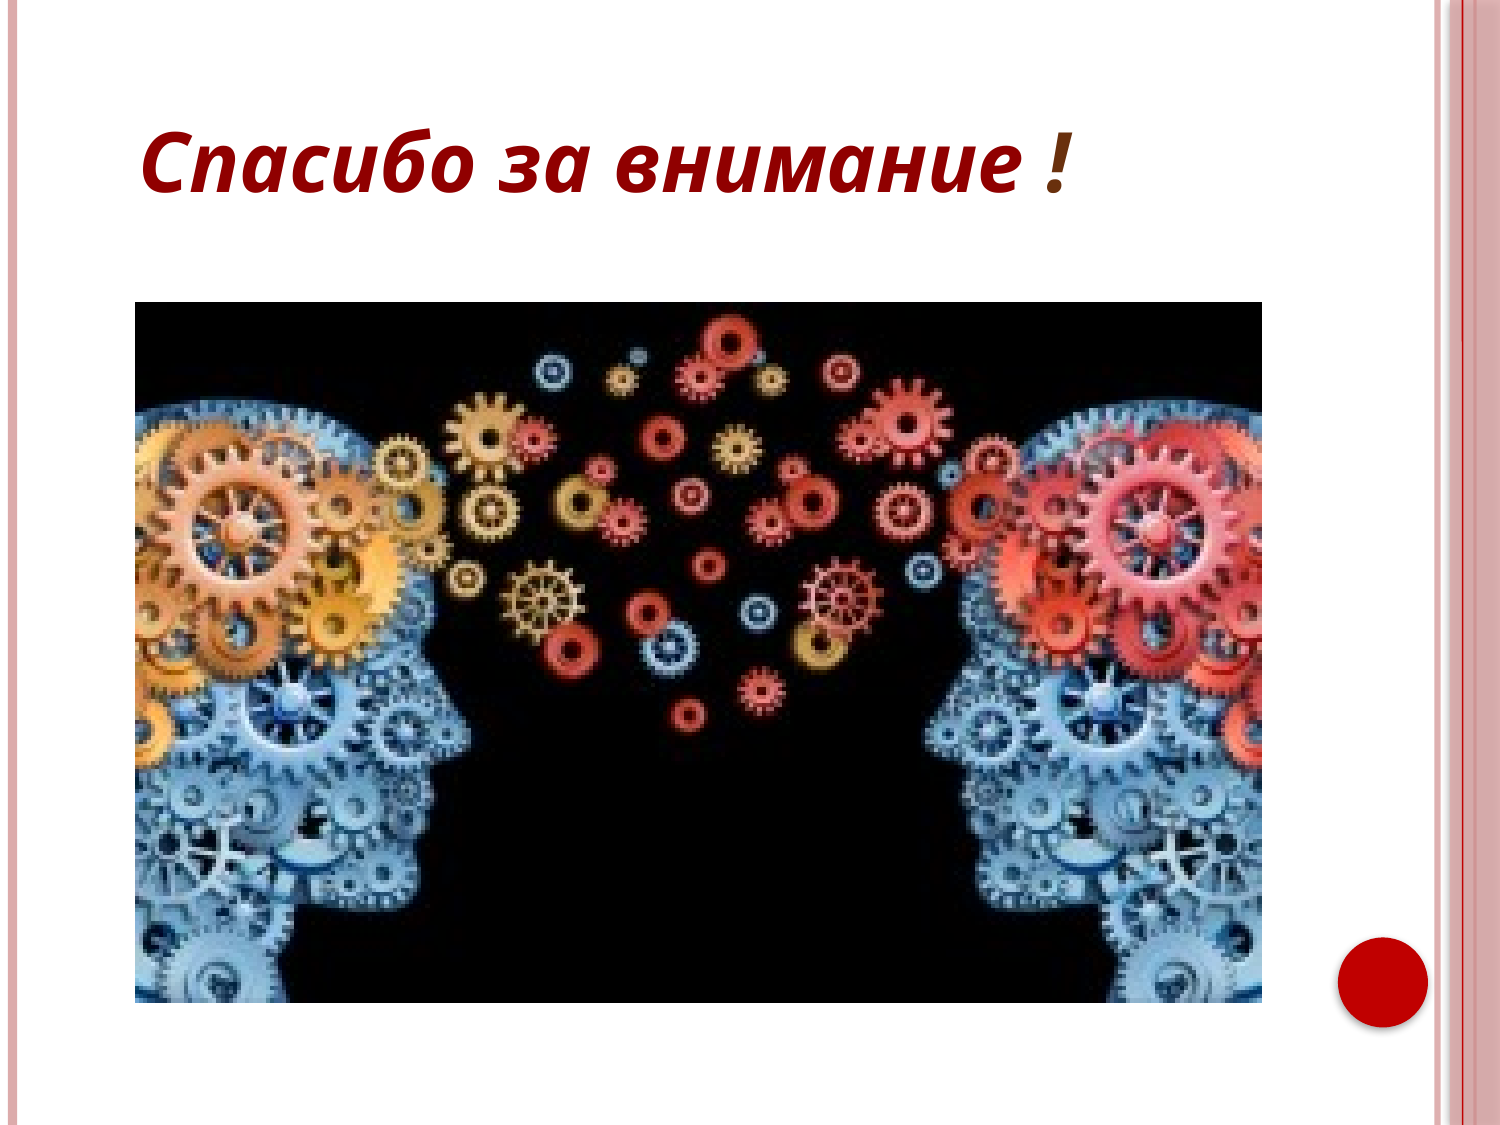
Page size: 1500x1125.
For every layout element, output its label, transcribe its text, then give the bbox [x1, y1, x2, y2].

text_box Спасибо за внимание ! [123, 101, 1294, 217]
picture [135, 302, 1263, 1004]
